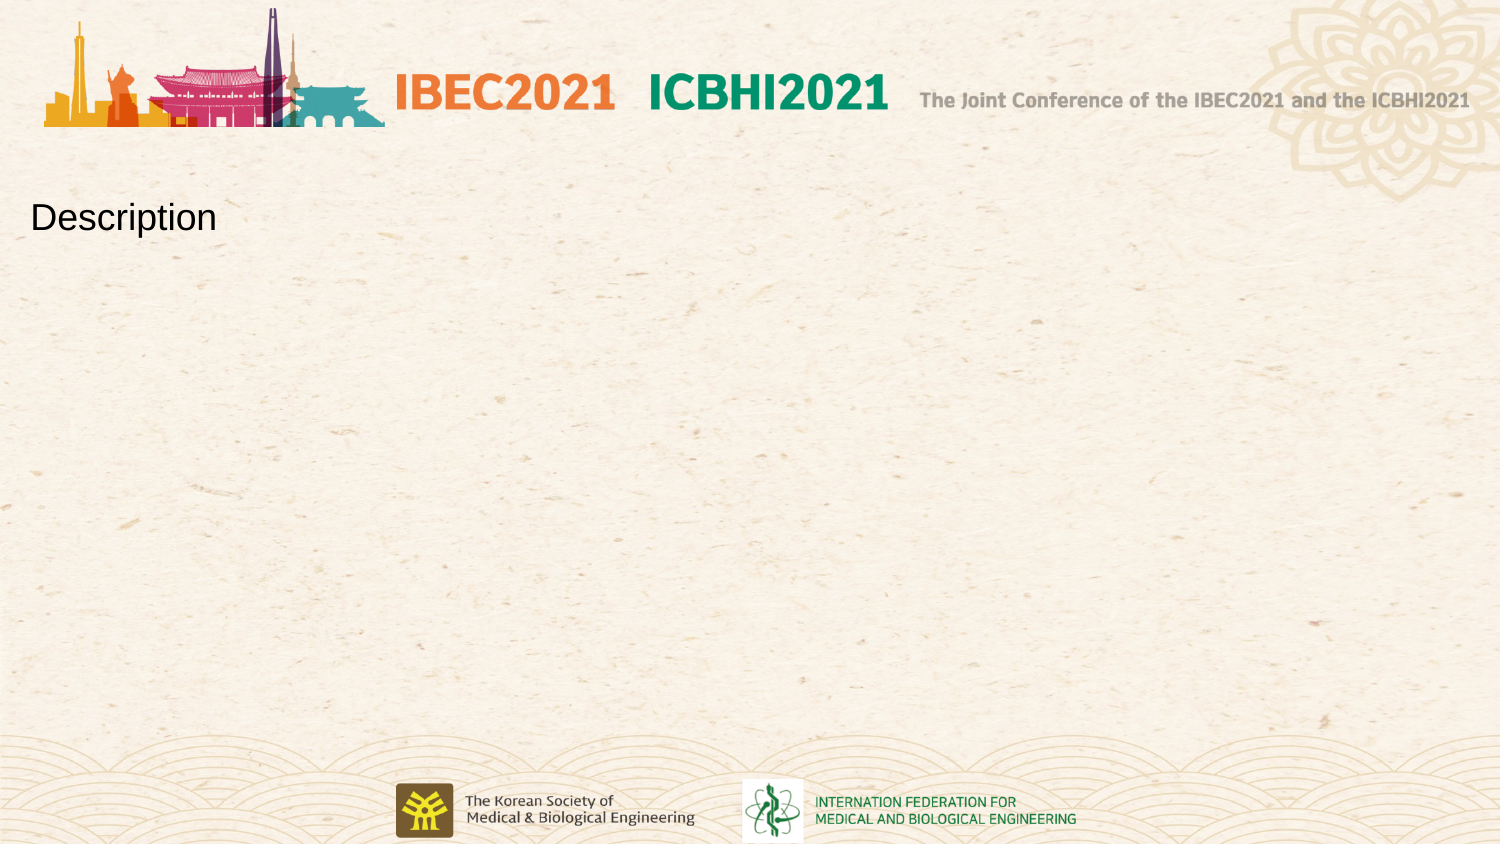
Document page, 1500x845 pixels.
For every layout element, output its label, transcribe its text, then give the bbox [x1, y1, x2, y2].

picture [0, 0, 1500, 844]
text_box Description [22, 188, 1485, 761]
